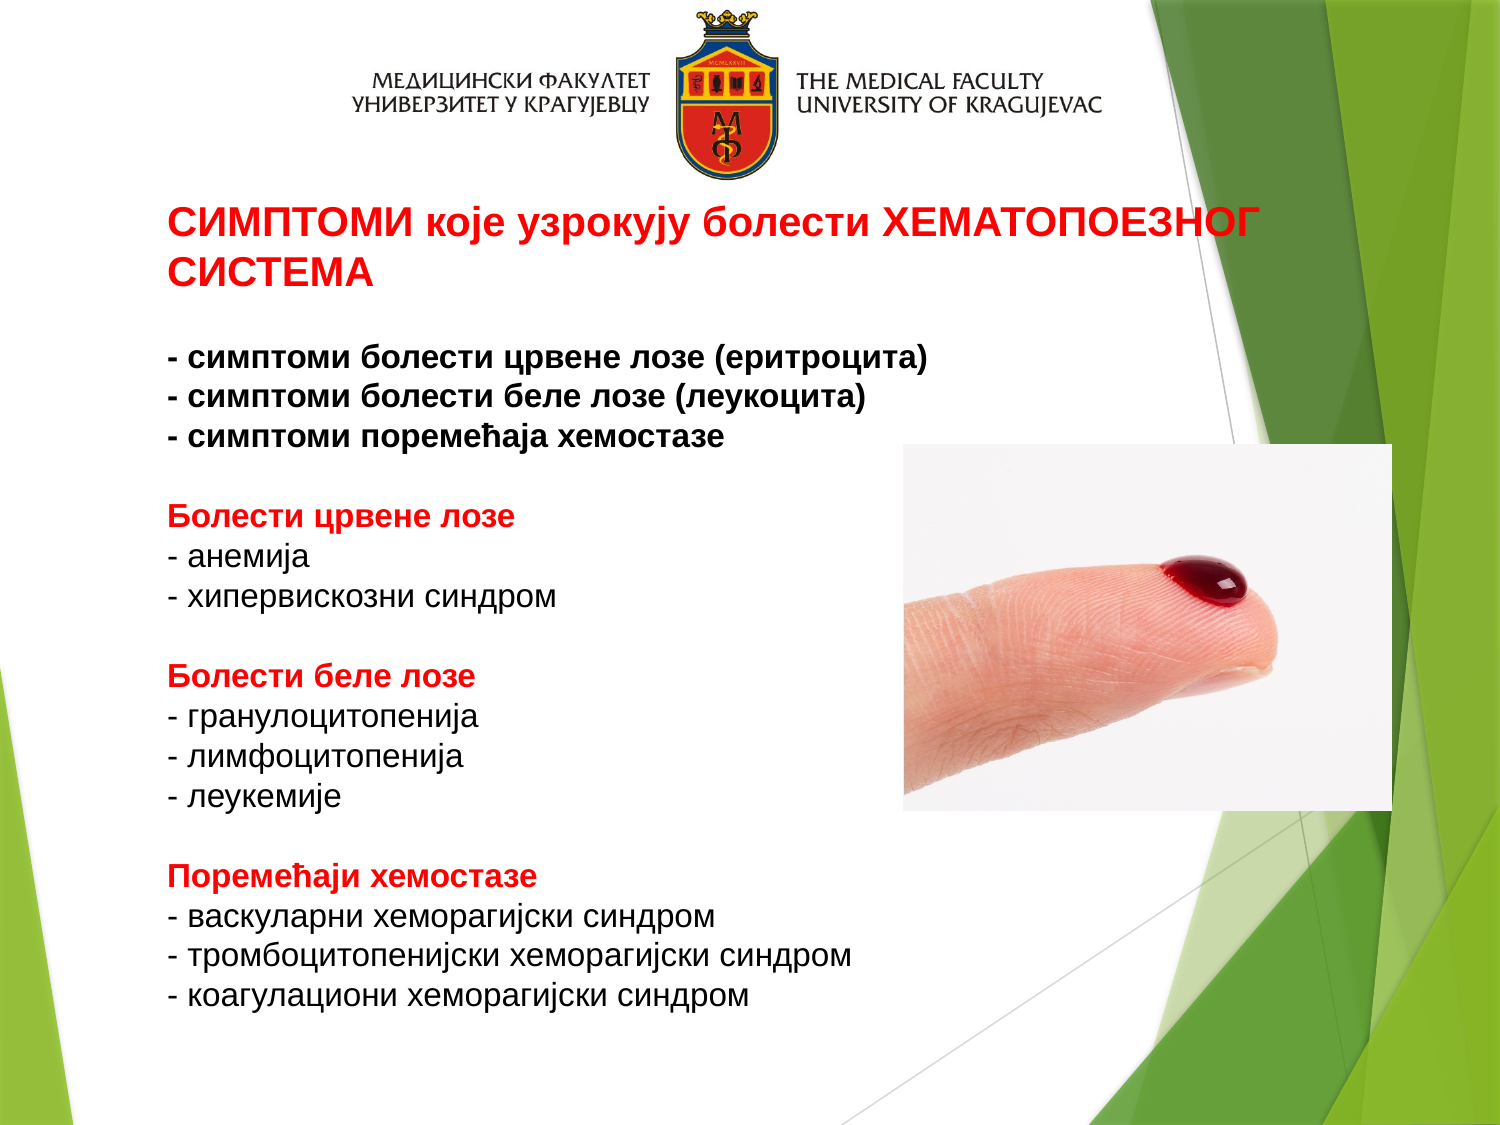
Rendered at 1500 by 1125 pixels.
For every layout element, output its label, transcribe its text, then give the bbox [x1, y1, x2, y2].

picture [902, 443, 1393, 812]
picture [328, 0, 1125, 187]
text_box СИМПТОМИ које узрокују болести ХЕМАТОПОЕЗНОГ СИСТЕМА - симптоми болести црвене лозе (еритроцита) - симптоми болести беле лозе (леукоцита) - симптоми поремећаја хемостазе Болести црвене лозе - анемија - хипервискозни синдром Болести беле лозе - гранулоцитопенија - лимфоцитопенија - леукемије Поремећаји хемостазе - васкуларни хеморагијски синдром - тромбоцитопенијски хеморагијски синдром - коагулациони хеморагијски синдром [152, 187, 1407, 1021]
